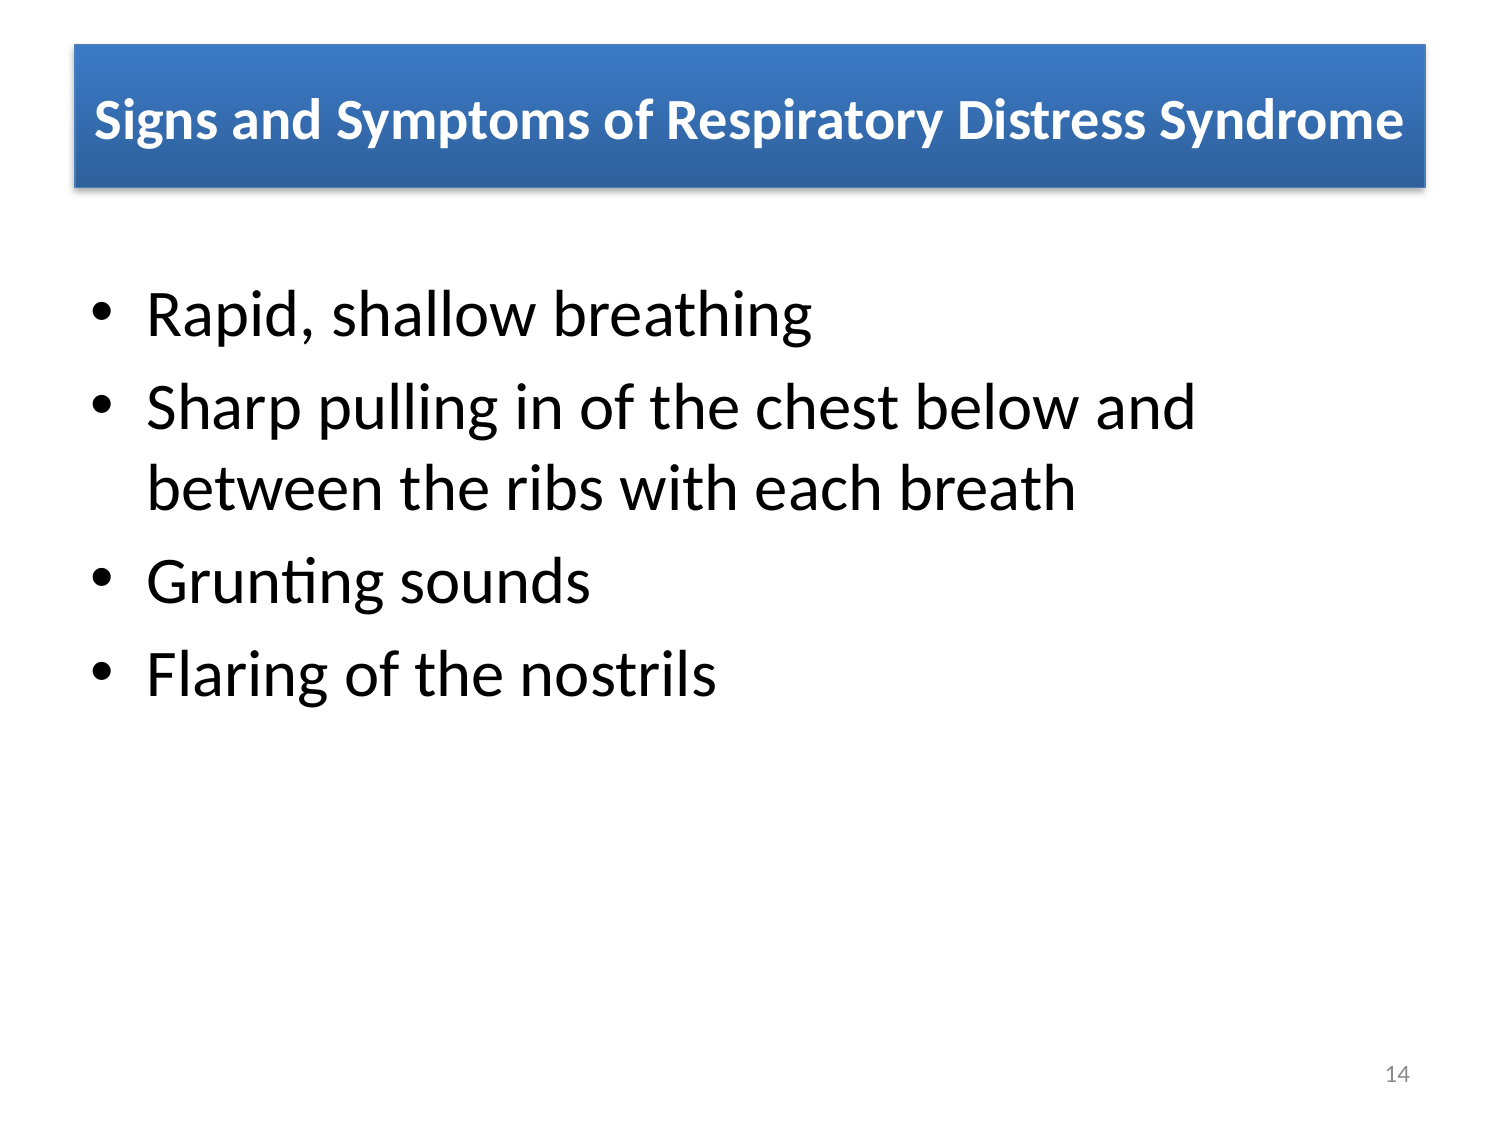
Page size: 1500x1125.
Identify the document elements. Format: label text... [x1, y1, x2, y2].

slide_number 14 [1074, 1042, 1425, 1103]
title Signs and Symptoms of Respiratory Distress Syndrome [74, 44, 1426, 188]
list Rapid, shallow breathing Sharp pulling in of the chest below and between the ribs with each breath Grunting sounds Flaring of the nostrils [75, 262, 1425, 1005]
